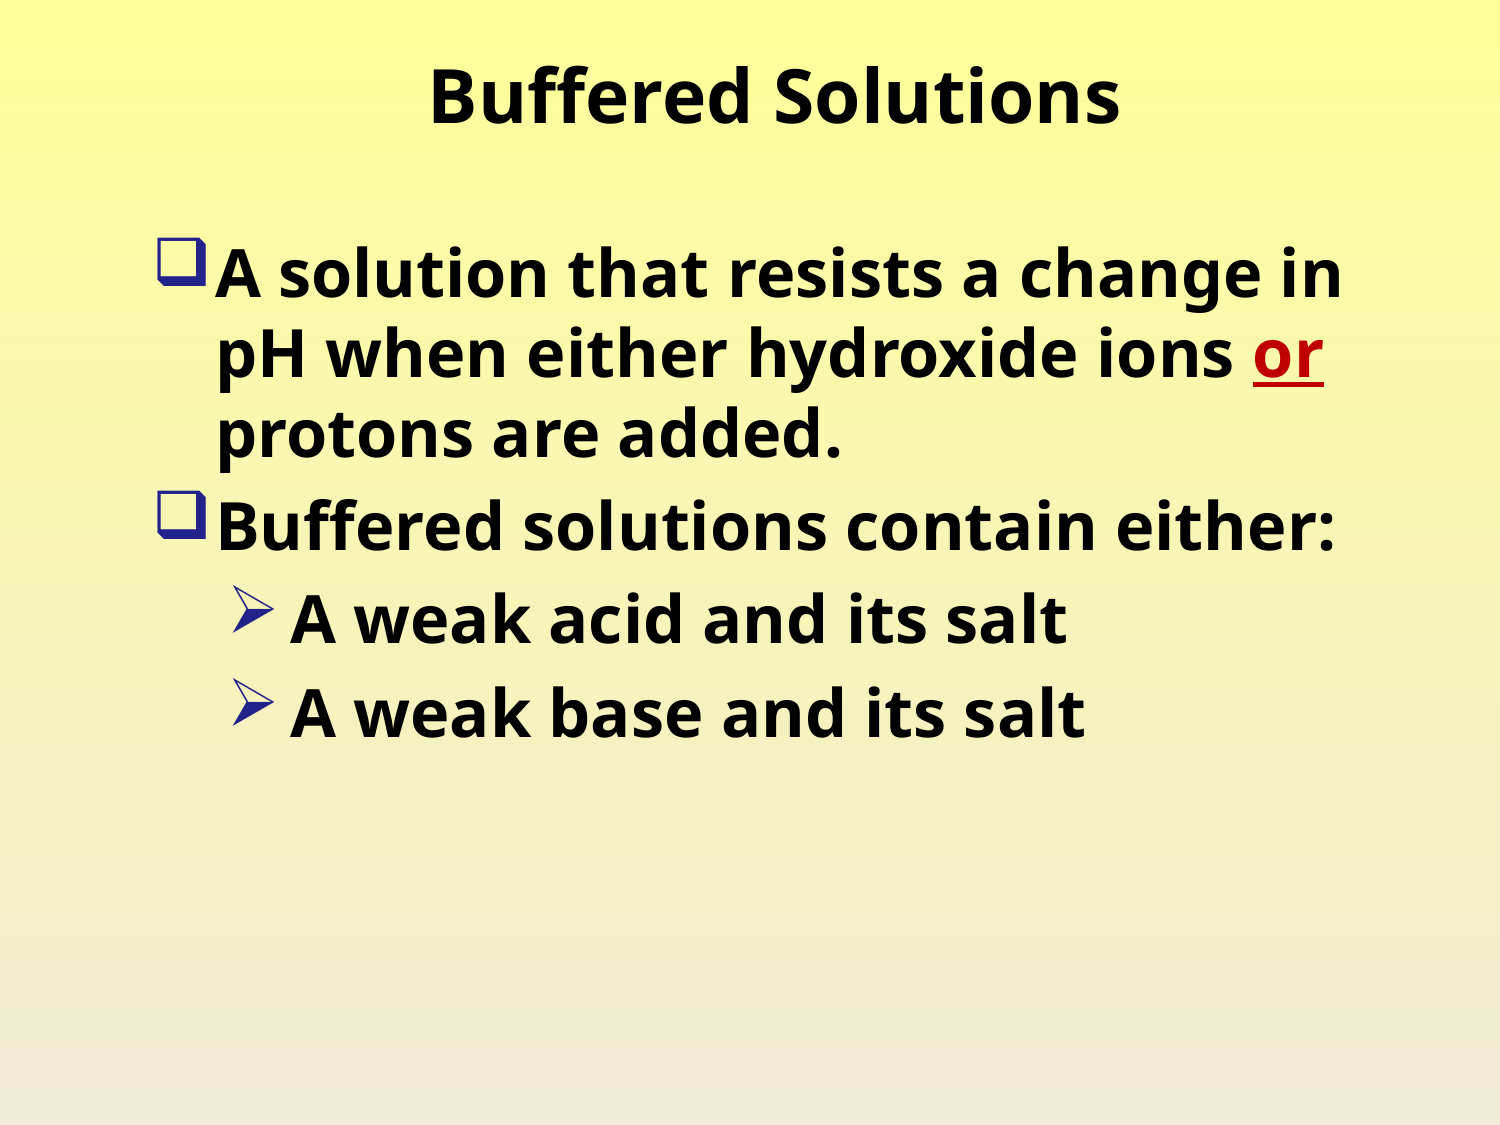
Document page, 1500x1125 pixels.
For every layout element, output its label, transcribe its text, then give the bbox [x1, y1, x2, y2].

list A solution that resists a change in pH when either hydroxide ions or protons are added. Buffered solutions contain either: A weak acid and its salt A weak base and its salt [137, 149, 1413, 826]
title Buffered Solutions [137, 0, 1413, 149]
